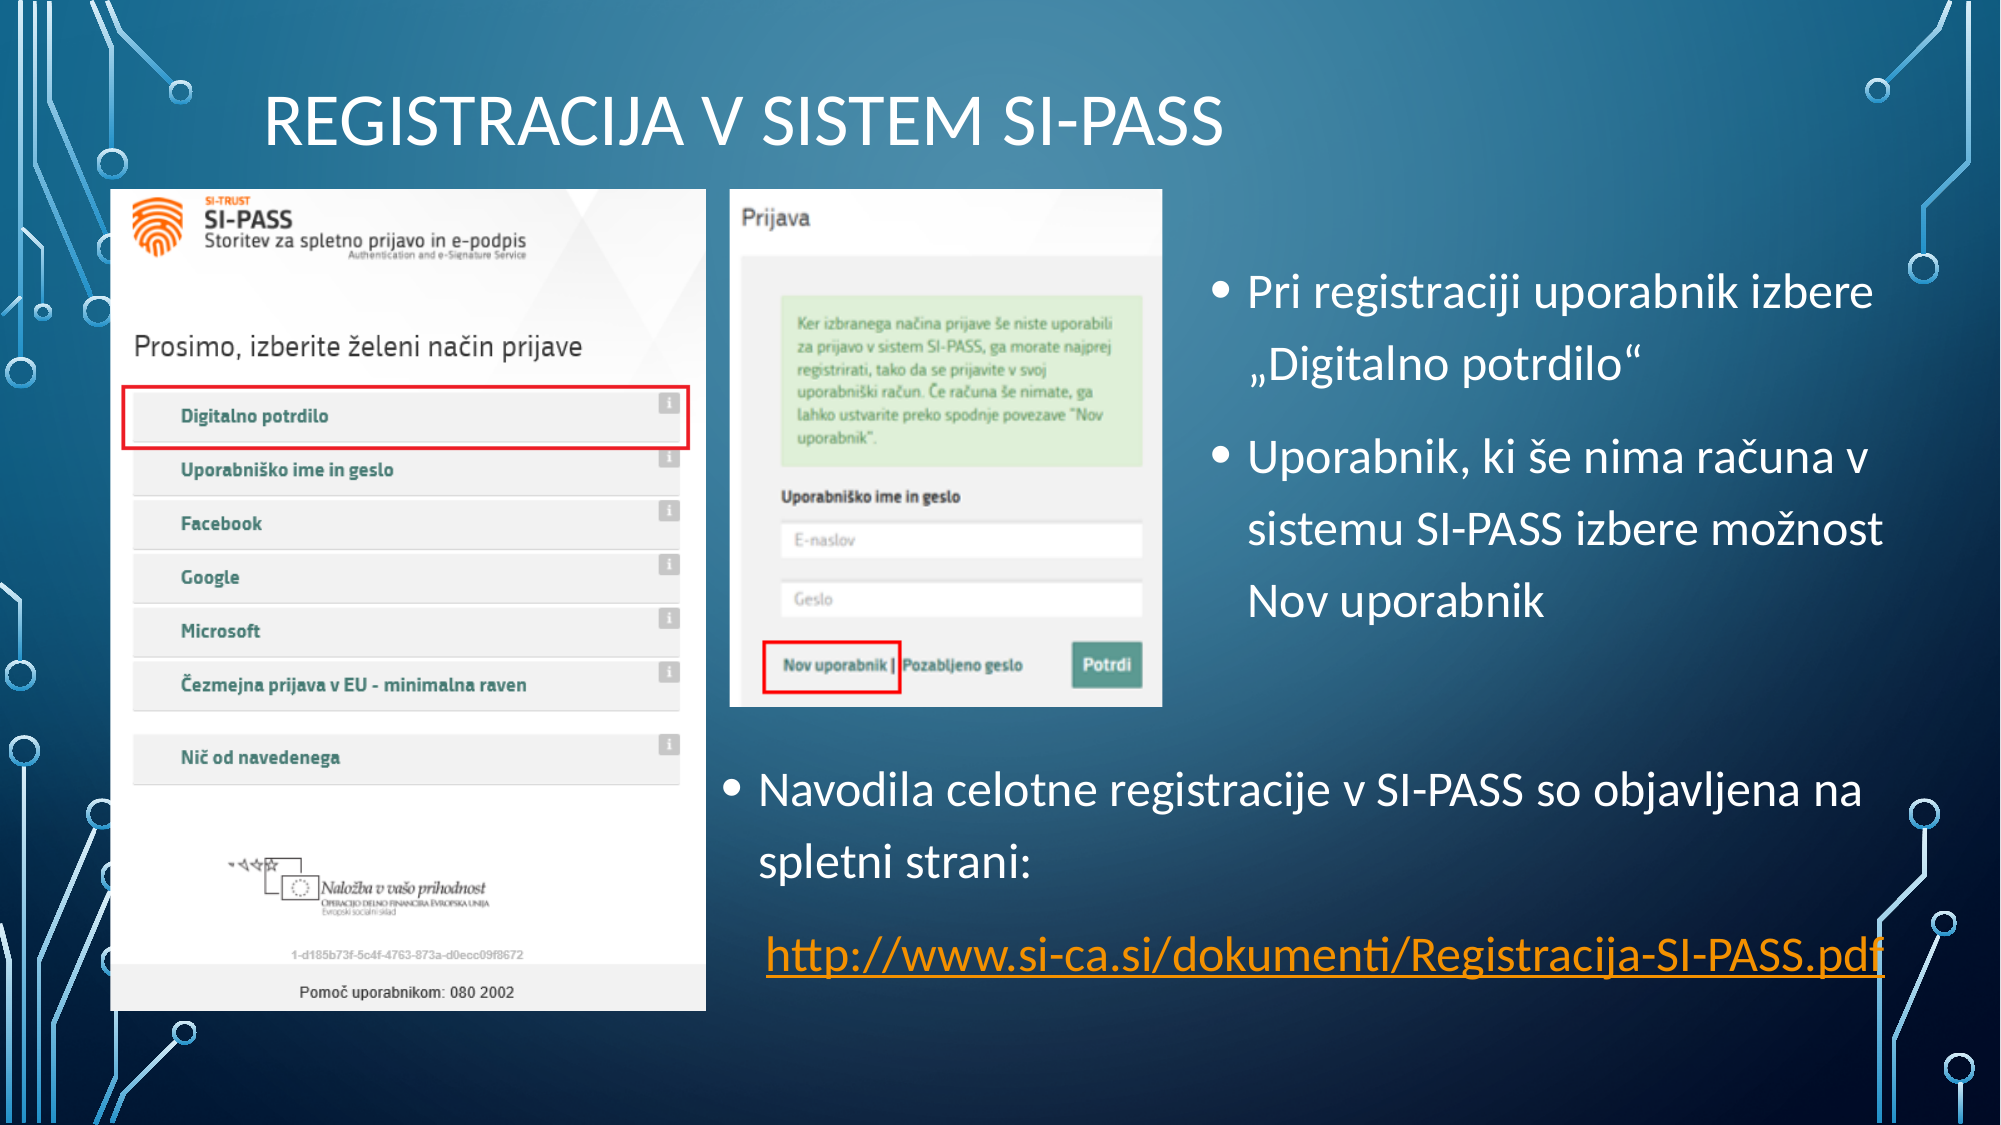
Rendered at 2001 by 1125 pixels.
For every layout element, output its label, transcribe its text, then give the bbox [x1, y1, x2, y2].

title Registracija v sistem si-pass [248, 0, 1874, 243]
text_box Pri registraciji uporabnik izbere „Digitalno potrdilo“ Uporabnik, ki še nima računa v sistemu SI-PASS izbere možnost Nov uporabnik [1194, 239, 1976, 658]
picture [110, 189, 706, 1011]
list Navodila celotne registracije v SI-PASS so objavljena na spletni strani: http://www.si-ca.si/dokumenti/Registracija-SI-PASS.pdf [705, 737, 1955, 1060]
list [729, 189, 1163, 708]
